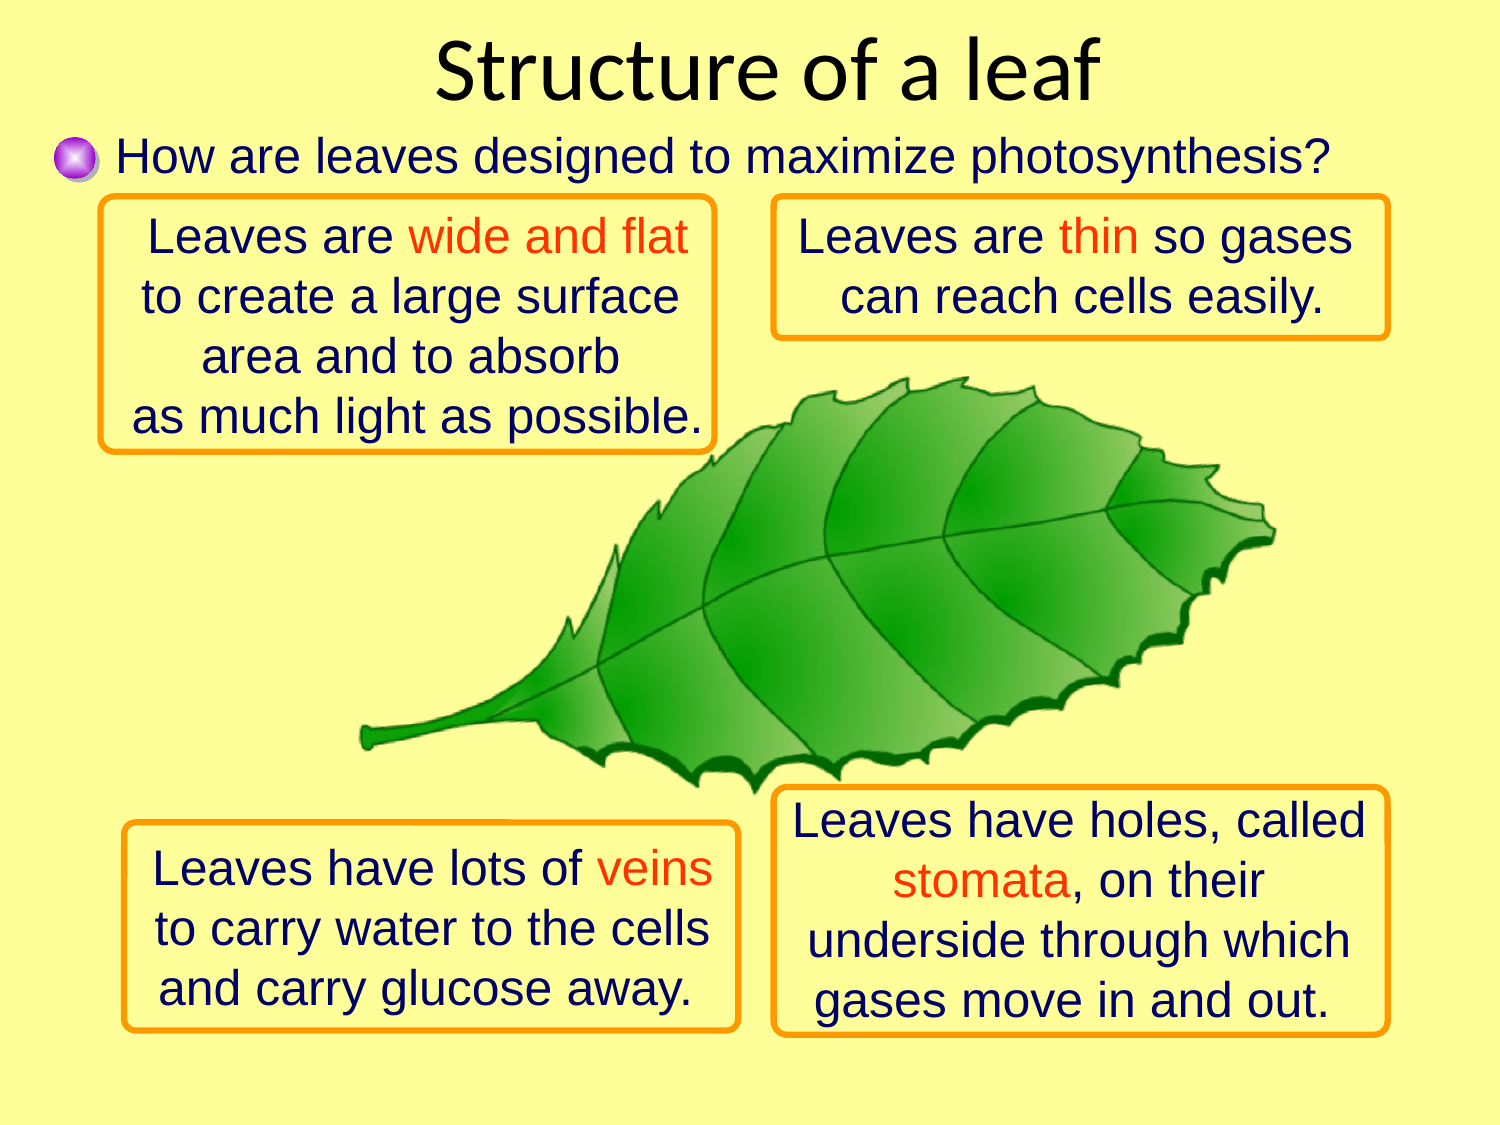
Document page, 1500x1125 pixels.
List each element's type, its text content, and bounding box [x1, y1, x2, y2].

text_box [773, 196, 1388, 339]
title Structure of a leaf [31, 0, 1382, 158]
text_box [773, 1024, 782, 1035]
text_box How are leaves designed to maximize photosynthesis? [100, 115, 1500, 191]
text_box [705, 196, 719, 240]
text_box [124, 822, 739, 1031]
text_box [773, 786, 1388, 1035]
text_box [100, 196, 715, 452]
picture [324, 241, 1308, 939]
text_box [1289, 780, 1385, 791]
text_box [54, 137, 96, 179]
